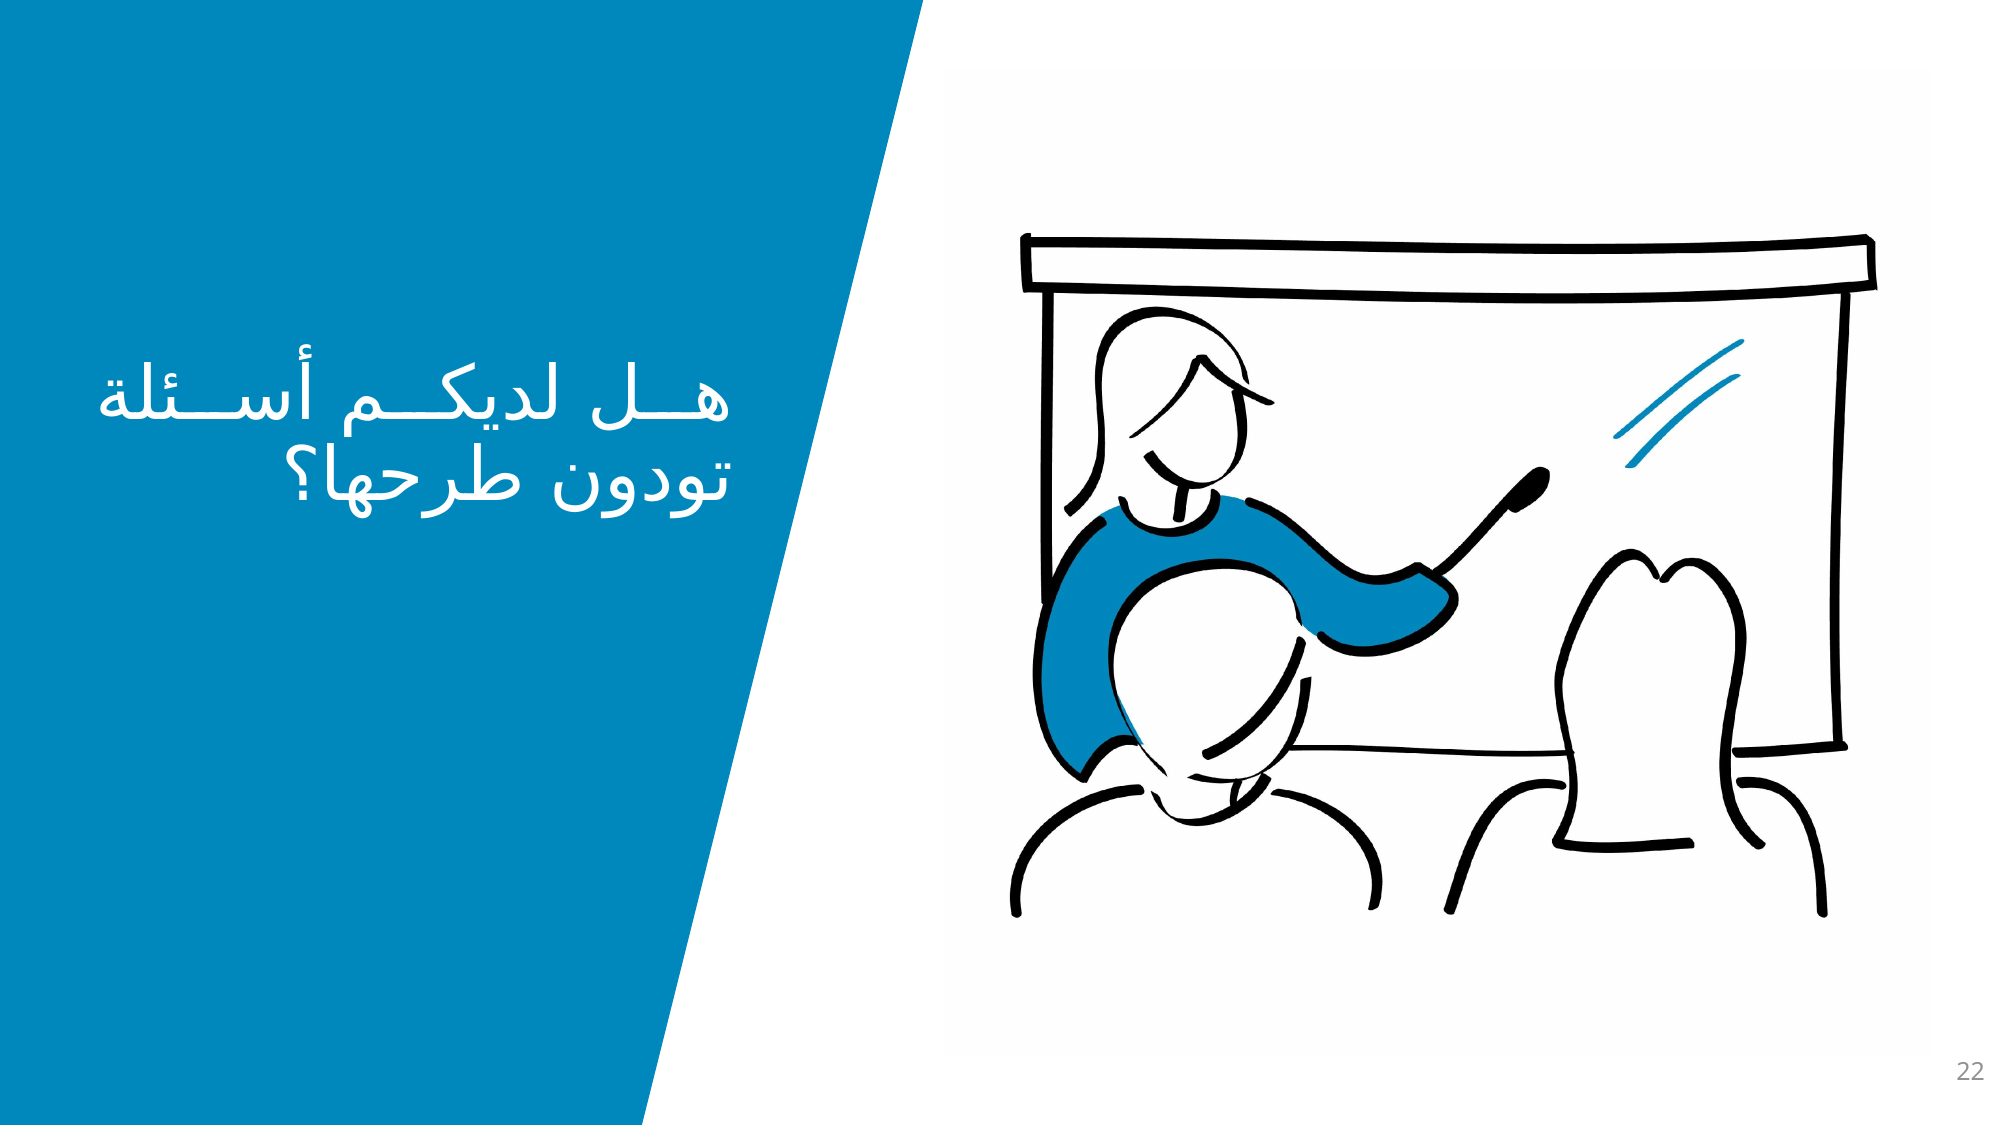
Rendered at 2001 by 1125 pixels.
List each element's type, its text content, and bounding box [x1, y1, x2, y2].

slide_number 22 [1550, 1042, 2000, 1103]
picture [944, 68, 1932, 1056]
title هل لديكم أسئلة تودون طرحها؟ [95, 285, 734, 517]
